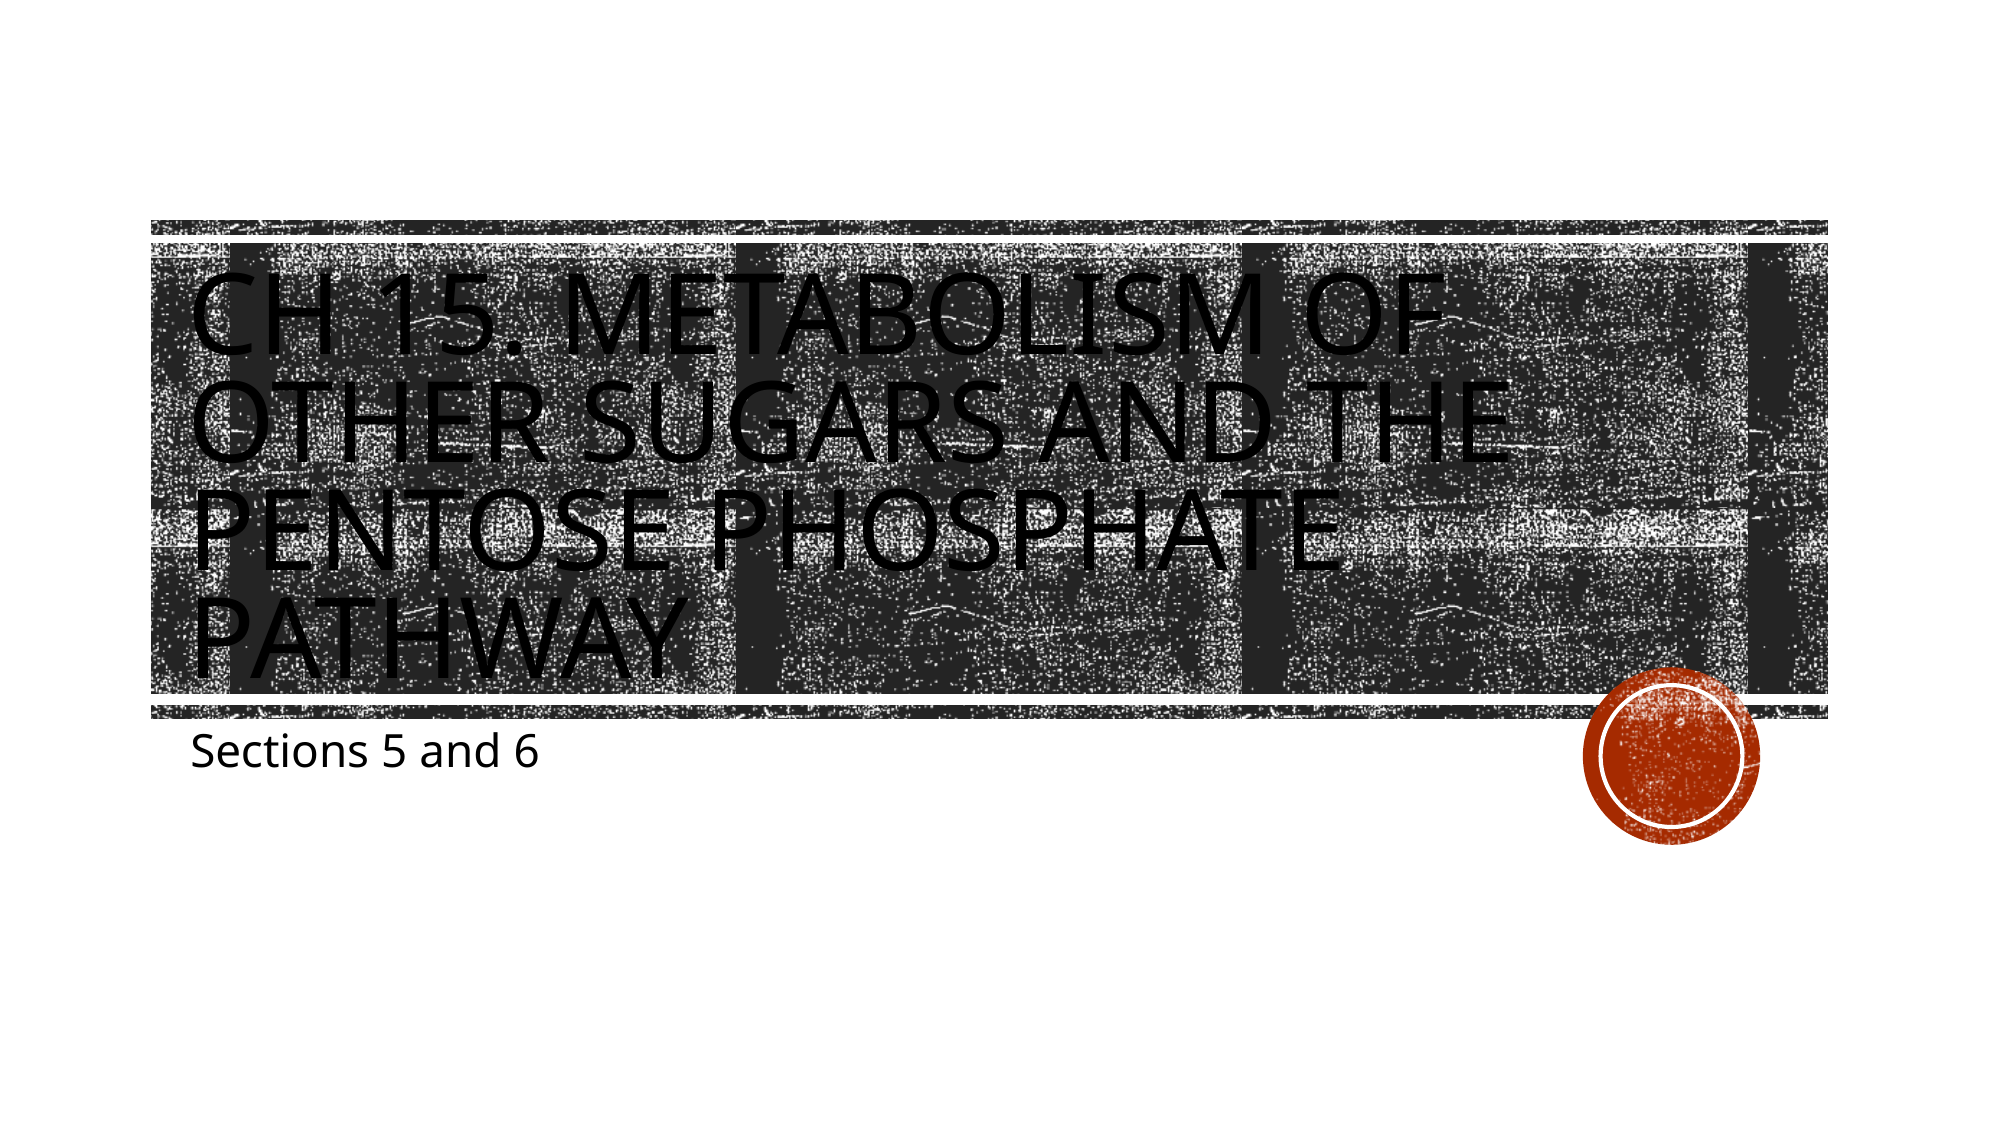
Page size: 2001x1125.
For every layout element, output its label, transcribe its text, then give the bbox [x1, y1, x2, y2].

subtitle Sections 5 and 6 [175, 720, 1470, 896]
title Ch 15. Metabolism of other sugars and the pentose phosphate pathway [172, 234, 1808, 733]
